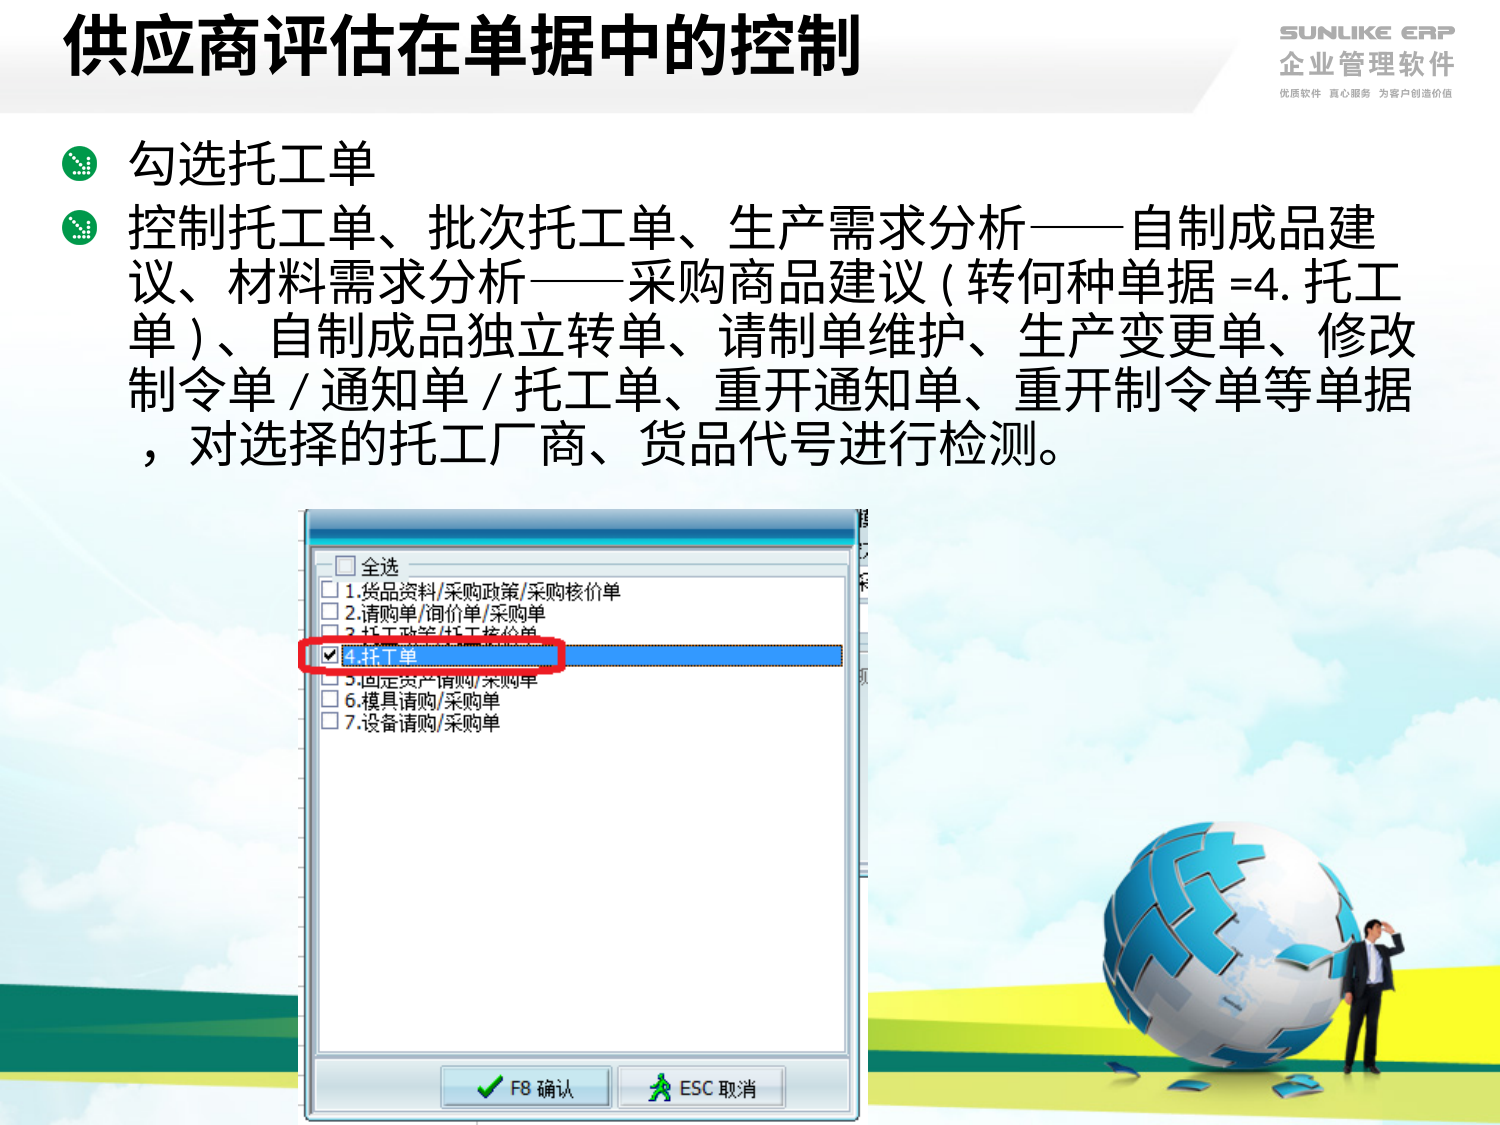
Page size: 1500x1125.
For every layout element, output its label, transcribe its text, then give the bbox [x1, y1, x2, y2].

title 供应商评估在单据中的控制 [62, 12, 1132, 115]
picture [0, 0, 1500, 1125]
list 勾选托工单 控制托工单、批次托工单、生产需求分析——自制成品建议、材料需求分析——采购商品建议(转何种单据=4.托工单)、自制成品独立转单、请制单维护、生产变更单、修改制令单/通知单/托工单、重开通知单、重开制令单等单据 ，对选择的托工厂商、货品代号进行检测。 [62, 139, 1438, 595]
